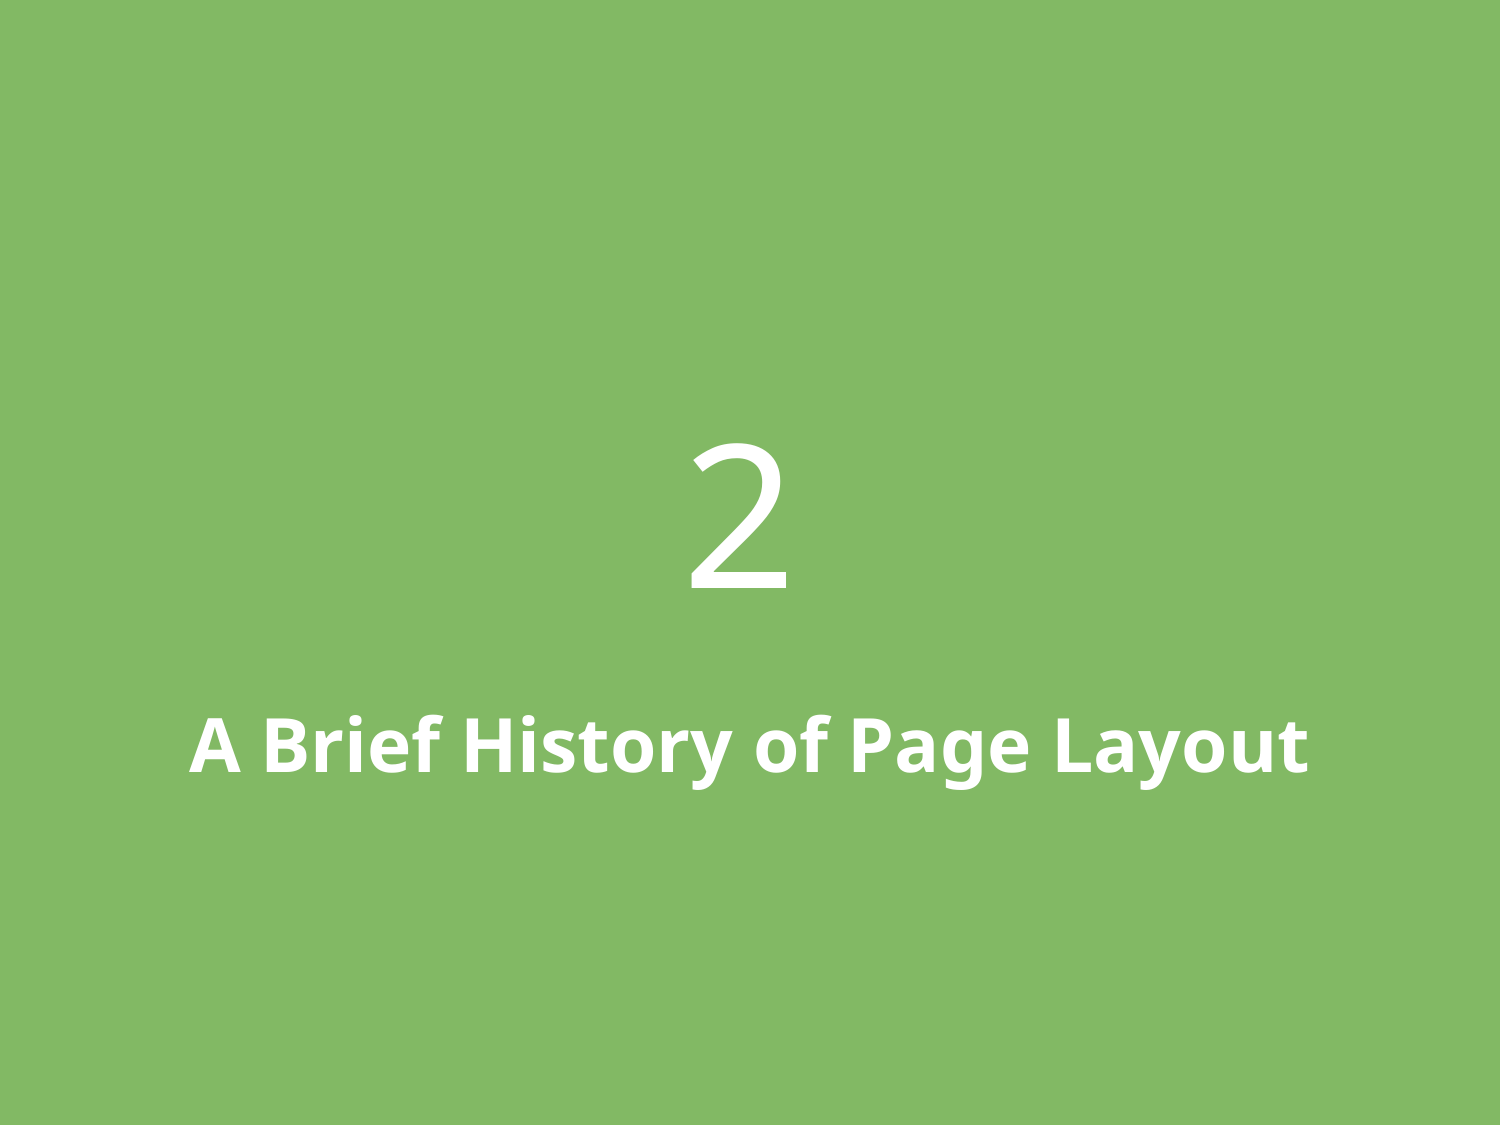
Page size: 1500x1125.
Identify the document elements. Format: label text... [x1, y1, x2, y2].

title A Brief History of Page Layout [45, 690, 1455, 1088]
list 2 [562, 381, 917, 653]
